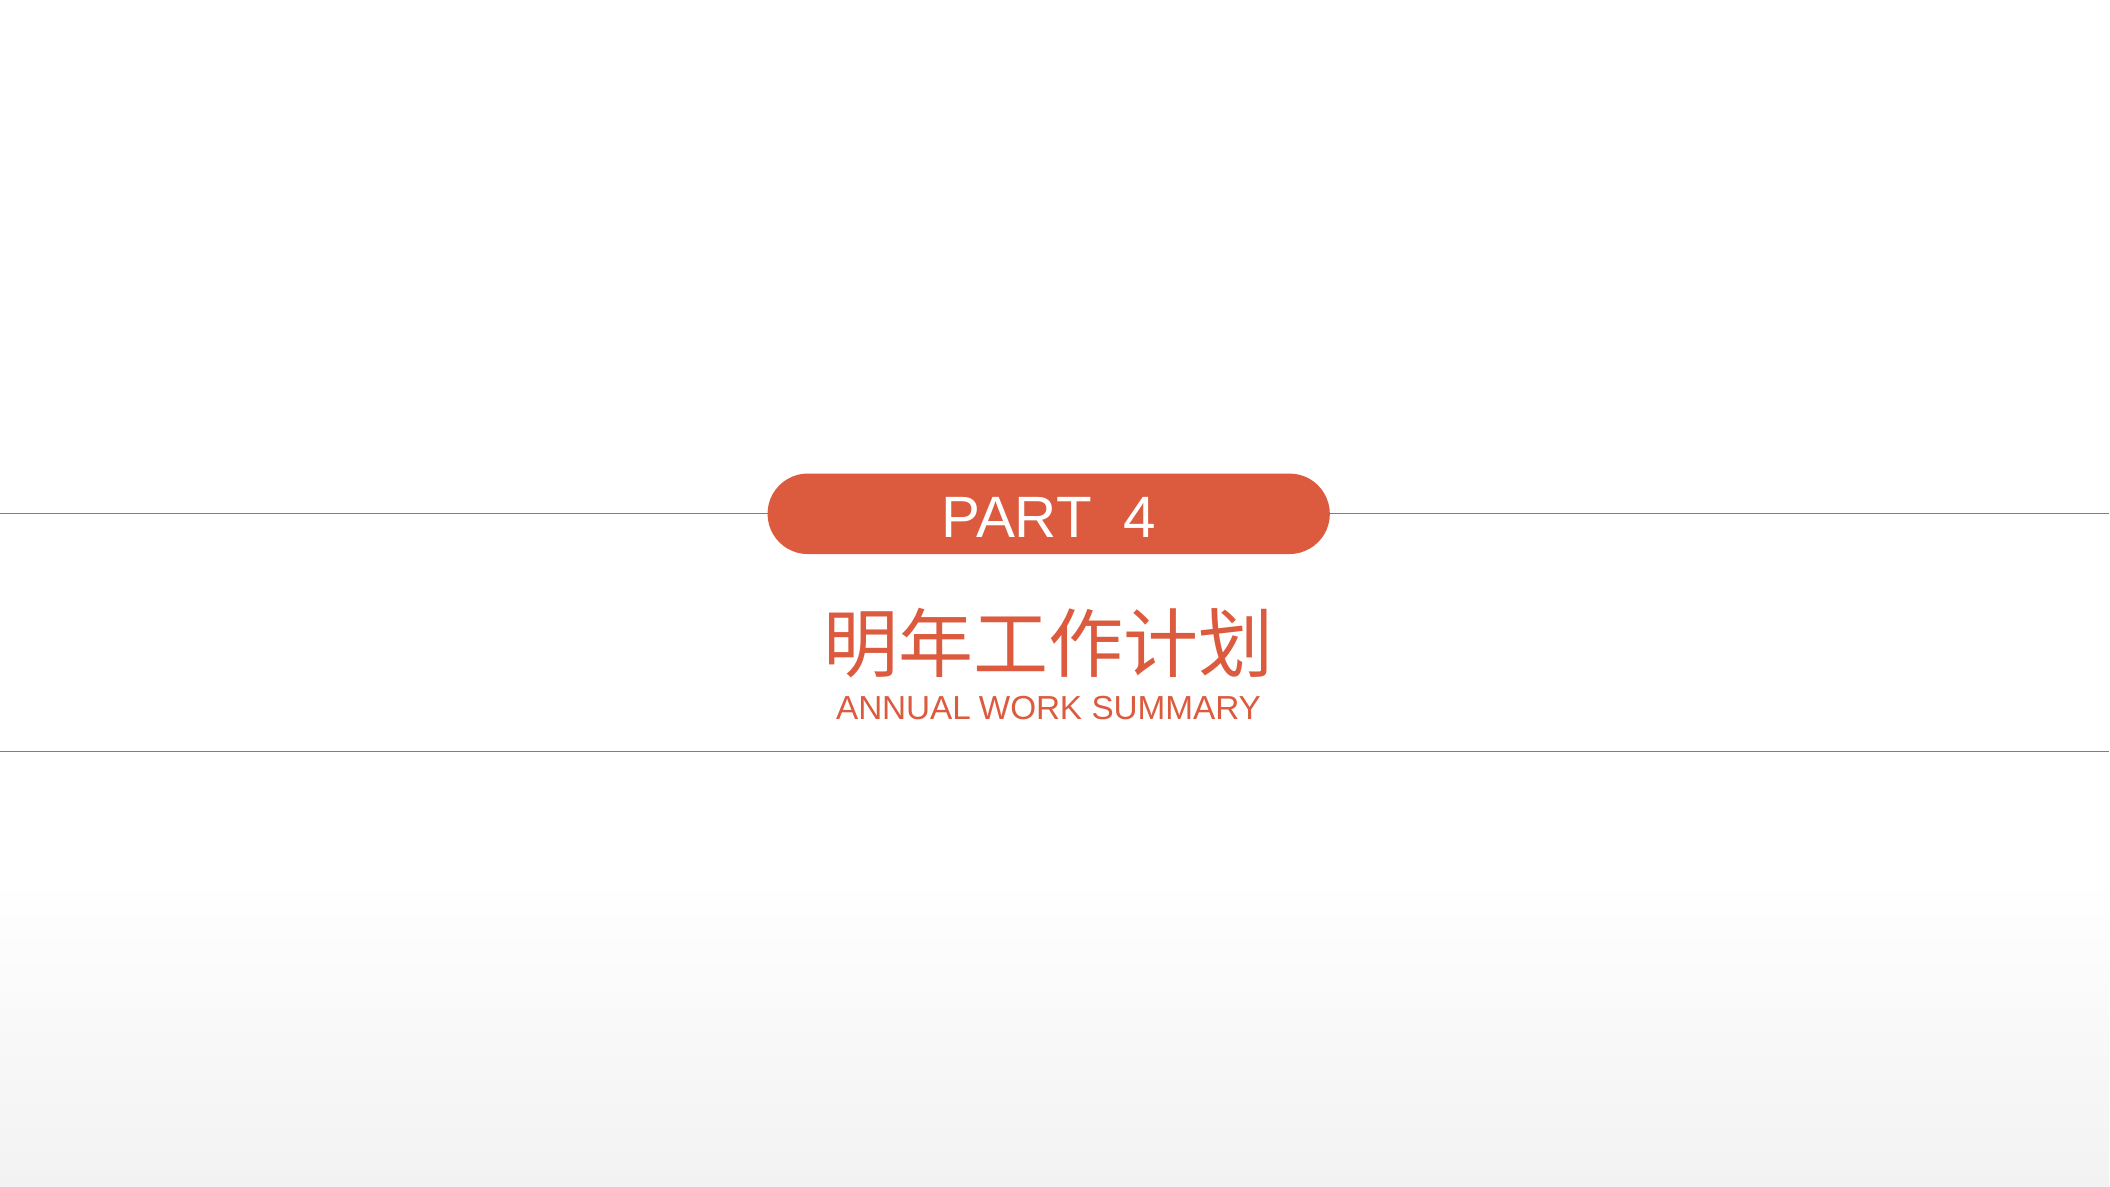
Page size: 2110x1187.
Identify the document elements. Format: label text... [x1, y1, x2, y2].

text_box PART 4 [767, 473, 1330, 513]
text_box PART 4 [767, 514, 1330, 555]
